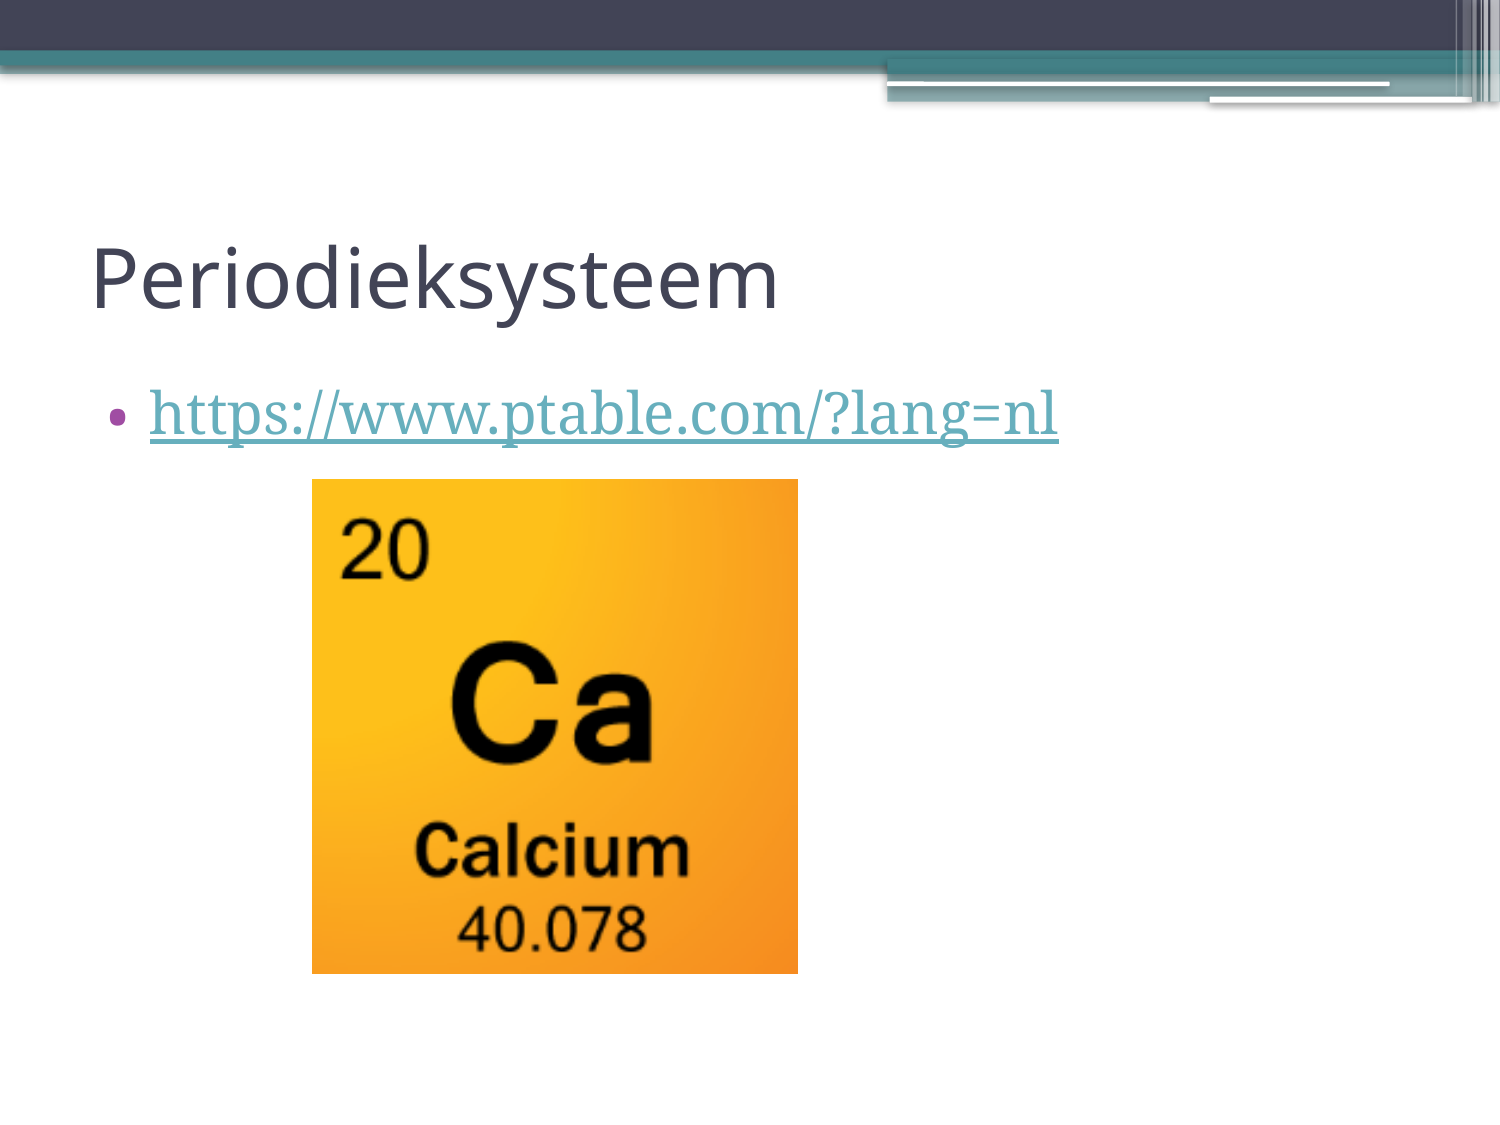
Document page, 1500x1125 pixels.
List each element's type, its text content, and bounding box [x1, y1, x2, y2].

picture [312, 479, 798, 974]
title Periodieksysteem [75, 187, 1425, 363]
list https://www.ptable.com/?lang=nl [75, 368, 1425, 1079]
